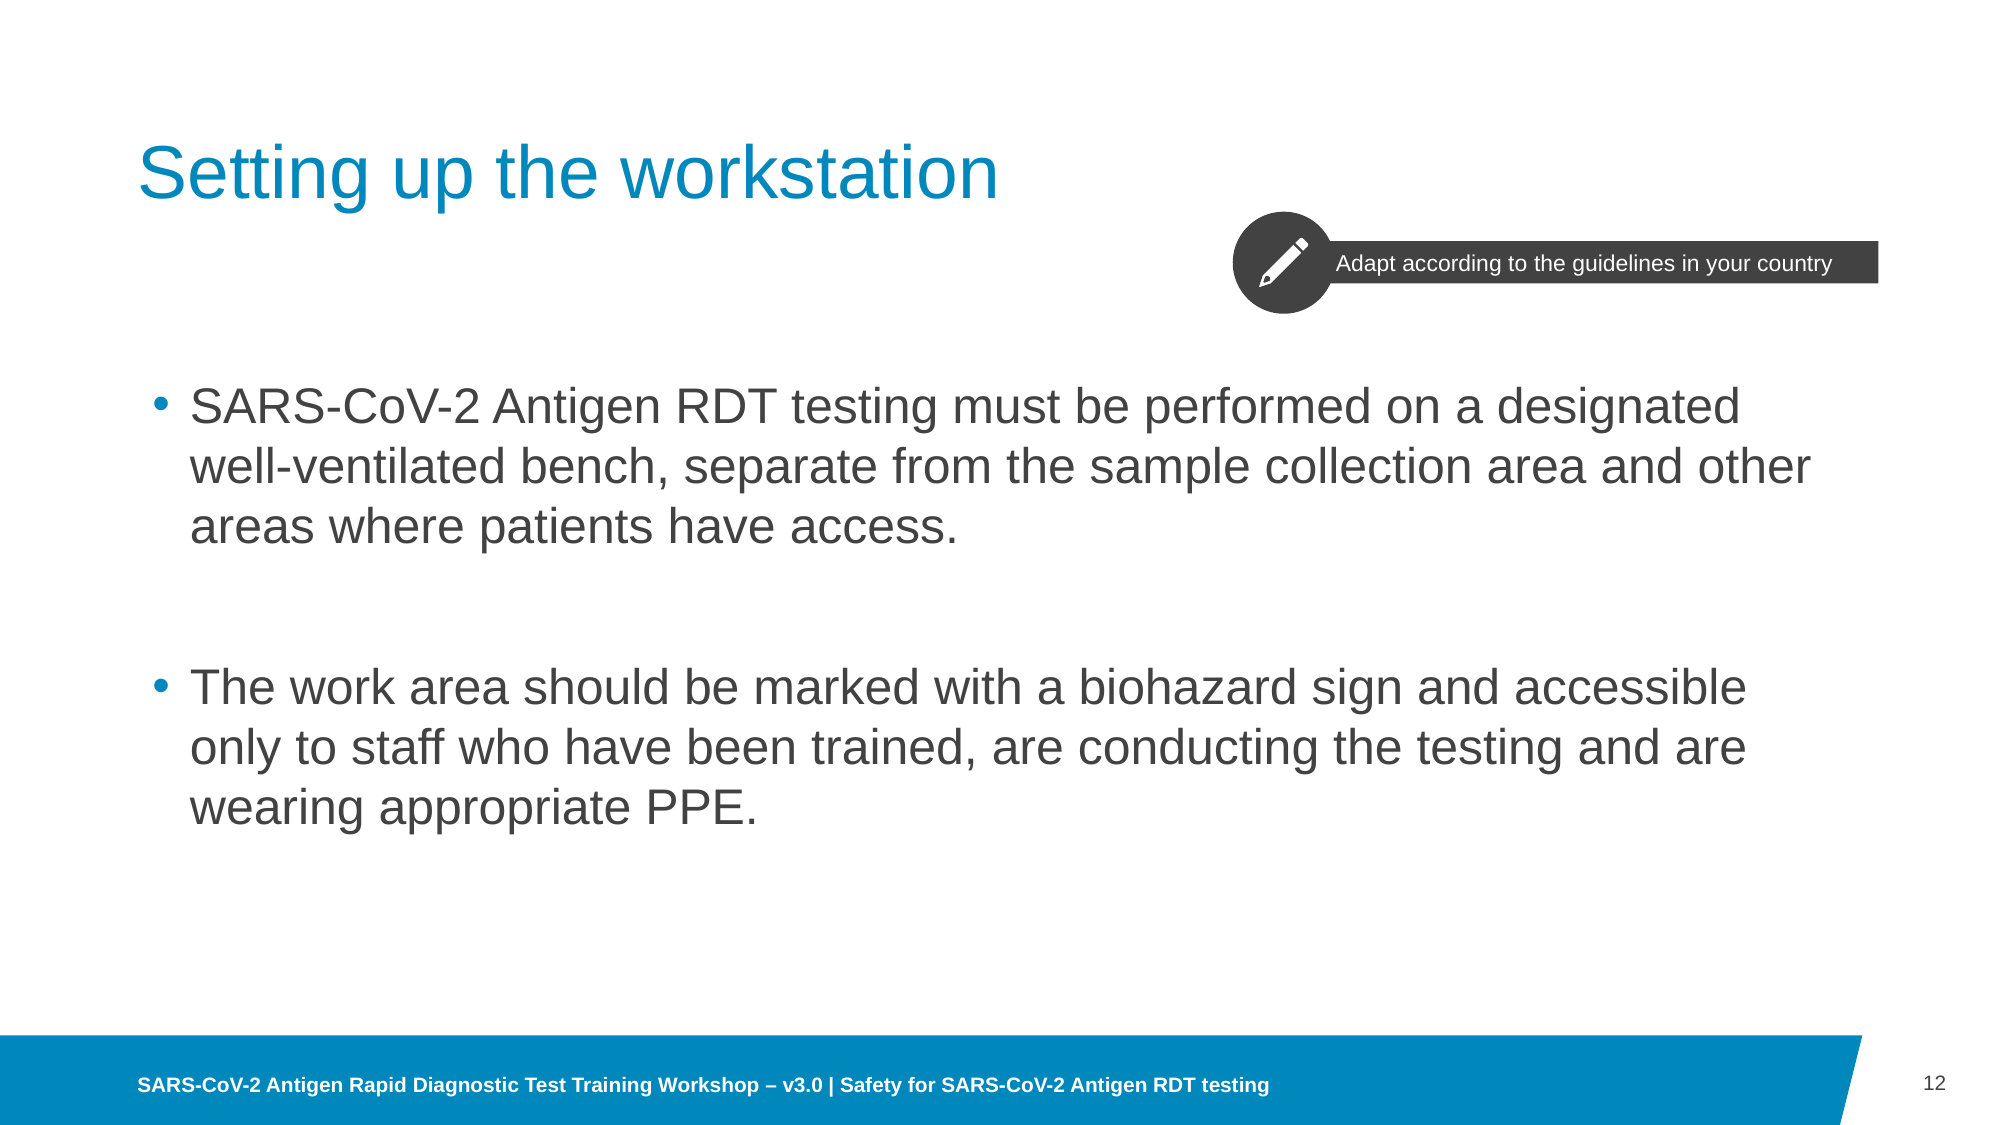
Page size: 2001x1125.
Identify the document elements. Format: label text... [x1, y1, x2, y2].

slide_number 12 [1862, 1035, 1947, 1125]
footer SARS-CoV-2 Antigen Rapid Diagnostic Test Training Workshop – v3.0 | Safety for SARS-CoV-2 Antigen RDT testing [137, 1042, 1338, 1125]
list SARS-CoV-2 Antigen RDT testing must be performed on a designated well-ventilated bench, separate from the sample collection area and other areas where patients have access. The work area should be marked with a biohazard sign and accessible only to staff who have been trained, are conducting the testing and are wearing appropriate PPE. [137, 284, 1863, 1014]
title Setting up the workstation [137, 59, 1863, 215]
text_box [1234, 213, 1879, 312]
